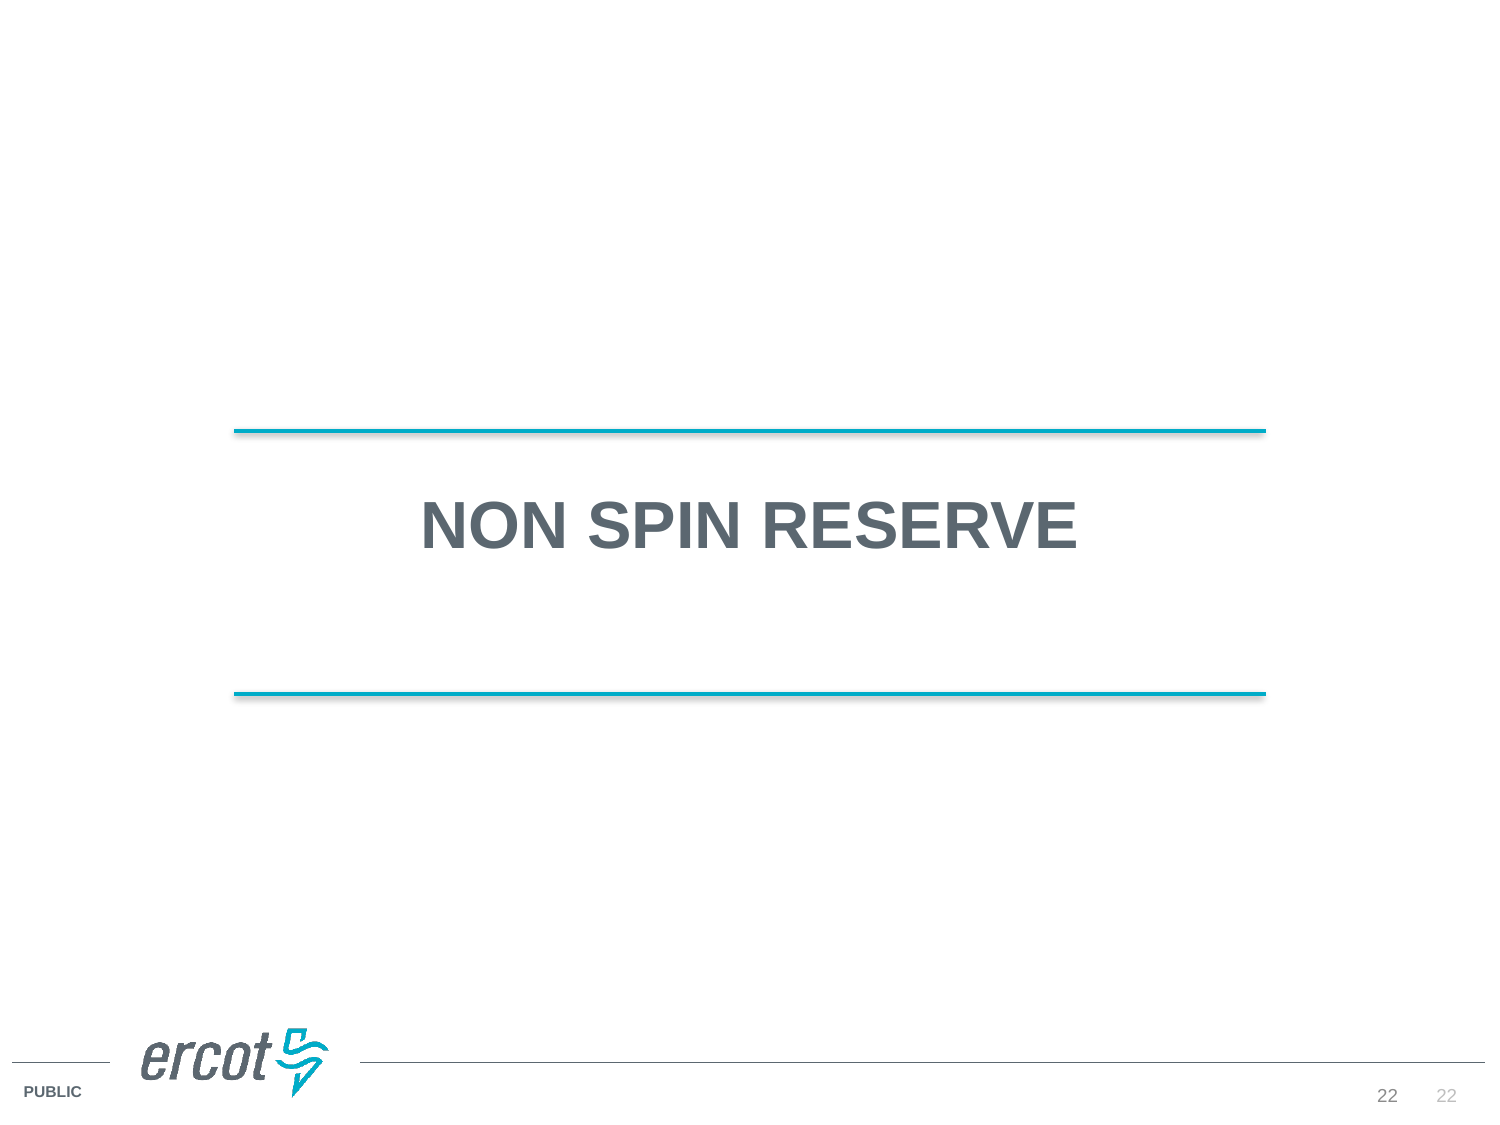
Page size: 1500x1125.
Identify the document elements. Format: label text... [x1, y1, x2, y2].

list Non Spin Reserve [234, 474, 1266, 638]
slide_number 22 [1350, 1077, 1425, 1113]
picture [137, 1024, 332, 1100]
